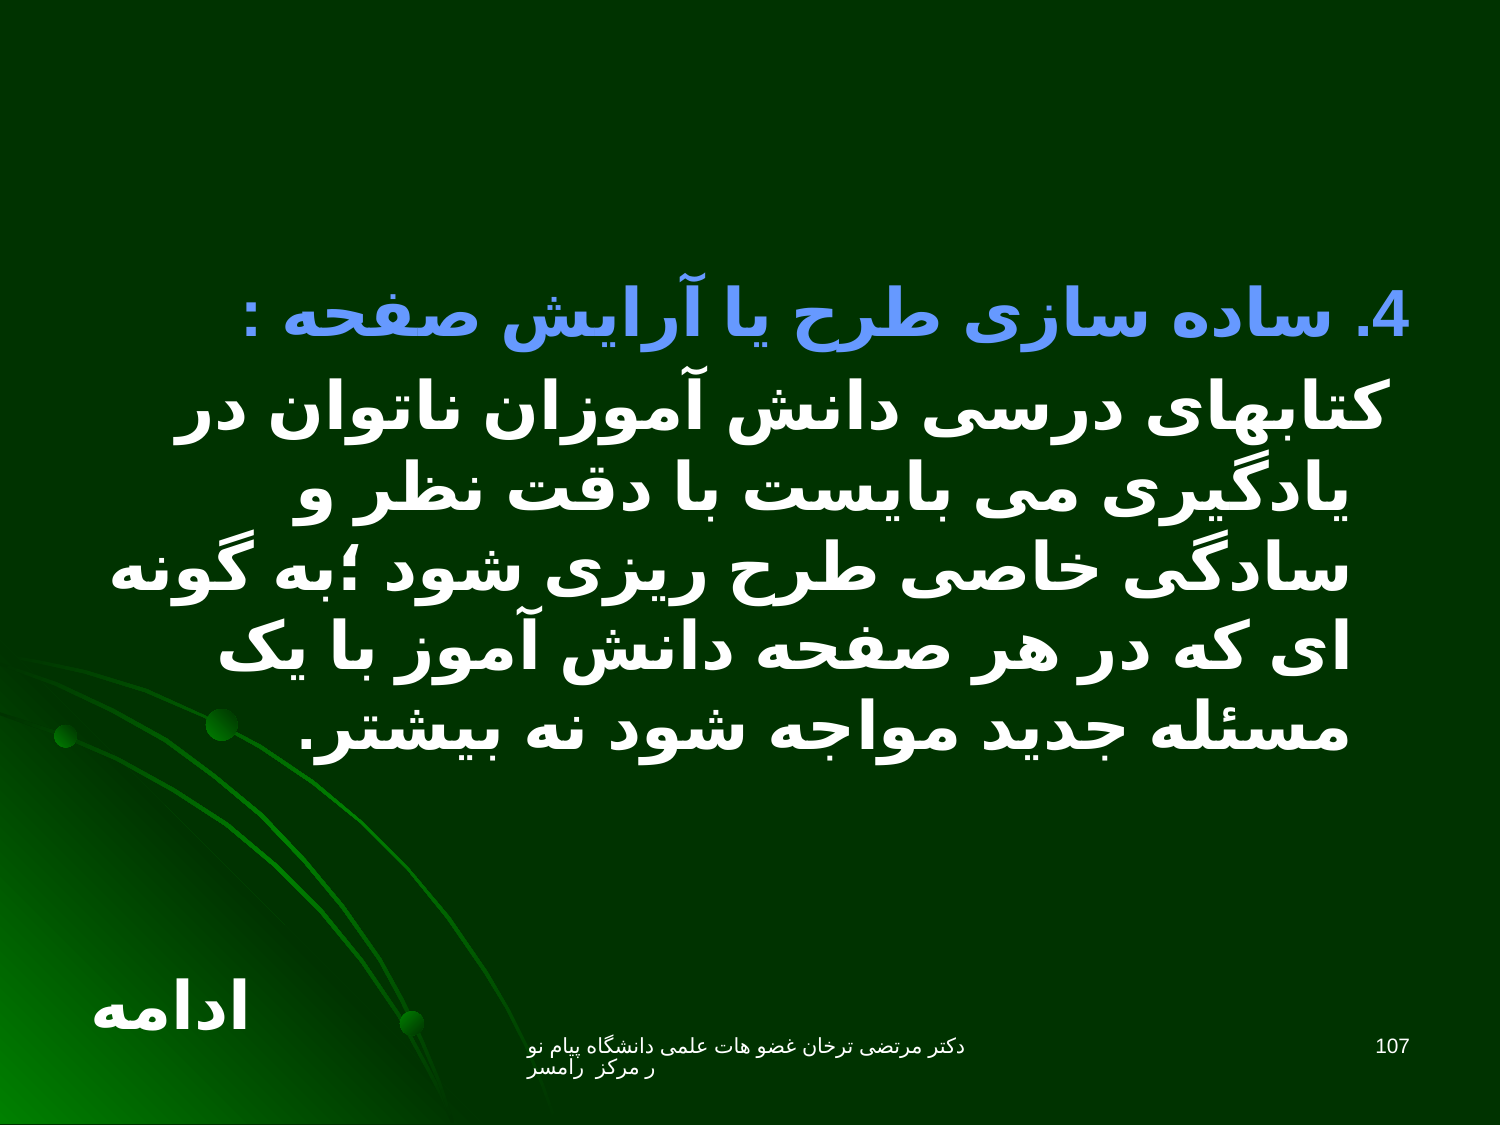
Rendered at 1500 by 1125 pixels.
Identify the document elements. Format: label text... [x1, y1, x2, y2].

list 4. ساده سازی طرح یا آرایش صفحه : کتابهای درسی دانش آموزان ناتوان در یادگیری می بایست با دقت نظر و سادگی خاصی طرح ریزی شود ؛به گونه ای که در هر صفحه دانش آموز با یک مسئله جدید مواجه شود نه بیشتر. ادامه [74, 262, 1426, 1006]
slide_number 107 [1074, 1024, 1426, 1101]
footer دکتر مرتضی ترخان غضو هات علمی دانشگاه پیام نور مرکز رامسر [512, 1024, 988, 1101]
